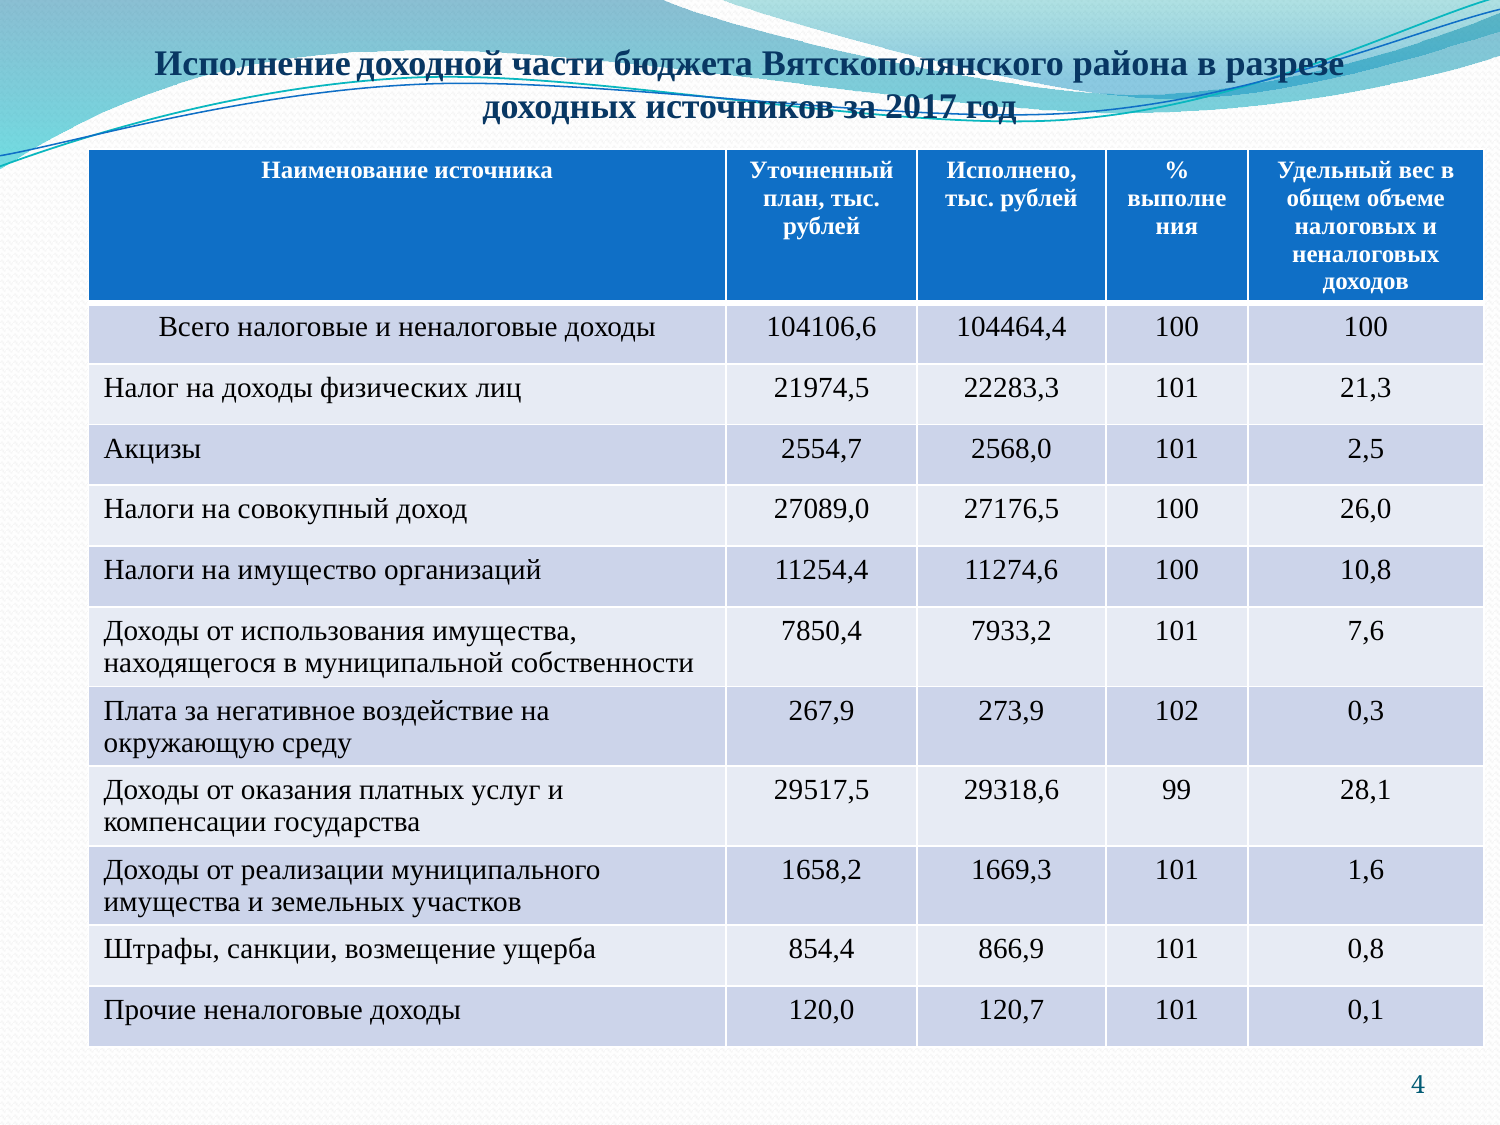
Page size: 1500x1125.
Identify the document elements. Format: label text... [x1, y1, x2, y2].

table_cell 101 [1107, 365, 1247, 424]
table_cell 27089,0 [727, 486, 916, 545]
table_cell Всего налоговые и неналоговые доходы [89, 306, 725, 363]
table_cell 28,1 [1249, 767, 1483, 845]
table_cell 2568,0 [918, 425, 1105, 484]
table_cell 1658,2 [727, 847, 916, 924]
table_cell 7,6 [1249, 608, 1483, 686]
table_cell 100 [1249, 306, 1483, 363]
table_cell 0,1 [1249, 987, 1483, 1046]
table_cell 0,8 [1249, 926, 1483, 985]
table_cell Прочие неналоговые доходы [89, 987, 725, 1046]
table_cell 99 [1107, 767, 1247, 845]
table_cell 101 [1107, 425, 1247, 484]
table_cell 101 [1107, 847, 1247, 924]
table_cell 21,3 [1249, 365, 1483, 424]
table_cell 273,9 [918, 687, 1105, 765]
table_header Наименование источника [89, 150, 725, 300]
table_cell Налоги на имущество организаций [89, 547, 725, 606]
table_cell Налог на доходы физических лиц [89, 365, 725, 424]
table_cell 120,0 [727, 987, 916, 1046]
table_cell 26,0 [1249, 486, 1483, 545]
table_cell 11274,6 [918, 547, 1105, 606]
table_cell Налоги на совокупный доход [89, 486, 725, 545]
table_header % выполнения [1107, 150, 1247, 300]
table_cell 10,8 [1249, 547, 1483, 606]
table_cell 101 [1107, 608, 1247, 686]
table_cell 866,9 [918, 926, 1105, 985]
table_cell 1,6 [1249, 847, 1483, 924]
table_cell 100 [1107, 547, 1247, 606]
table_cell 101 [1107, 987, 1247, 1046]
table_header Удельный вес в общем объеме налоговых и неналоговых доходов [1249, 150, 1483, 300]
table_cell Доходы от оказания платных услуг и компенсации государства [89, 767, 725, 845]
slide_number 4 [1299, 1042, 1425, 1103]
table_cell Акцизы [89, 425, 725, 484]
table_cell 100 [1107, 306, 1247, 363]
table_cell 11254,4 [727, 547, 916, 606]
table_cell Доходы от реализации муниципального имущества и земельных участков [89, 847, 725, 924]
table_cell 100 [1107, 486, 1247, 545]
table_cell 29318,6 [918, 767, 1105, 845]
table_cell 104464,4 [918, 306, 1105, 363]
table_cell 2554,7 [727, 425, 916, 484]
table_cell Доходы от использования имущества, находящегося в муниципальной собственности [89, 608, 725, 686]
table_cell 1669,3 [918, 847, 1105, 924]
table_cell Плата за негативное воздействие на окружающую среду [89, 687, 725, 765]
table_cell 104106,6 [727, 306, 916, 363]
table_cell Штрафы, санкции, возмещение ущерба [89, 926, 725, 985]
table_cell 7933,2 [918, 608, 1105, 686]
table_header Исполнено, тыс. рублей [918, 150, 1105, 300]
table_cell 2,5 [1249, 425, 1483, 484]
table_cell 0,3 [1249, 687, 1483, 765]
table_cell 854,4 [727, 926, 916, 985]
table_cell 29517,5 [727, 767, 916, 845]
table_cell 102 [1107, 687, 1247, 765]
table_cell 27176,5 [918, 486, 1105, 545]
table_cell 267,9 [727, 687, 916, 765]
table_cell 101 [1107, 926, 1247, 985]
table_cell 7850,4 [727, 608, 916, 686]
table_cell 21974,5 [727, 365, 916, 424]
table_header Уточненный план, тыс. рублей [727, 150, 916, 300]
table_cell 22283,3 [918, 365, 1105, 424]
title Исполнение доходной части бюджета Вятскополянского района в разрезе доходных источников за 2017 год [75, 30, 1425, 126]
table_cell 120,7 [918, 987, 1105, 1046]
